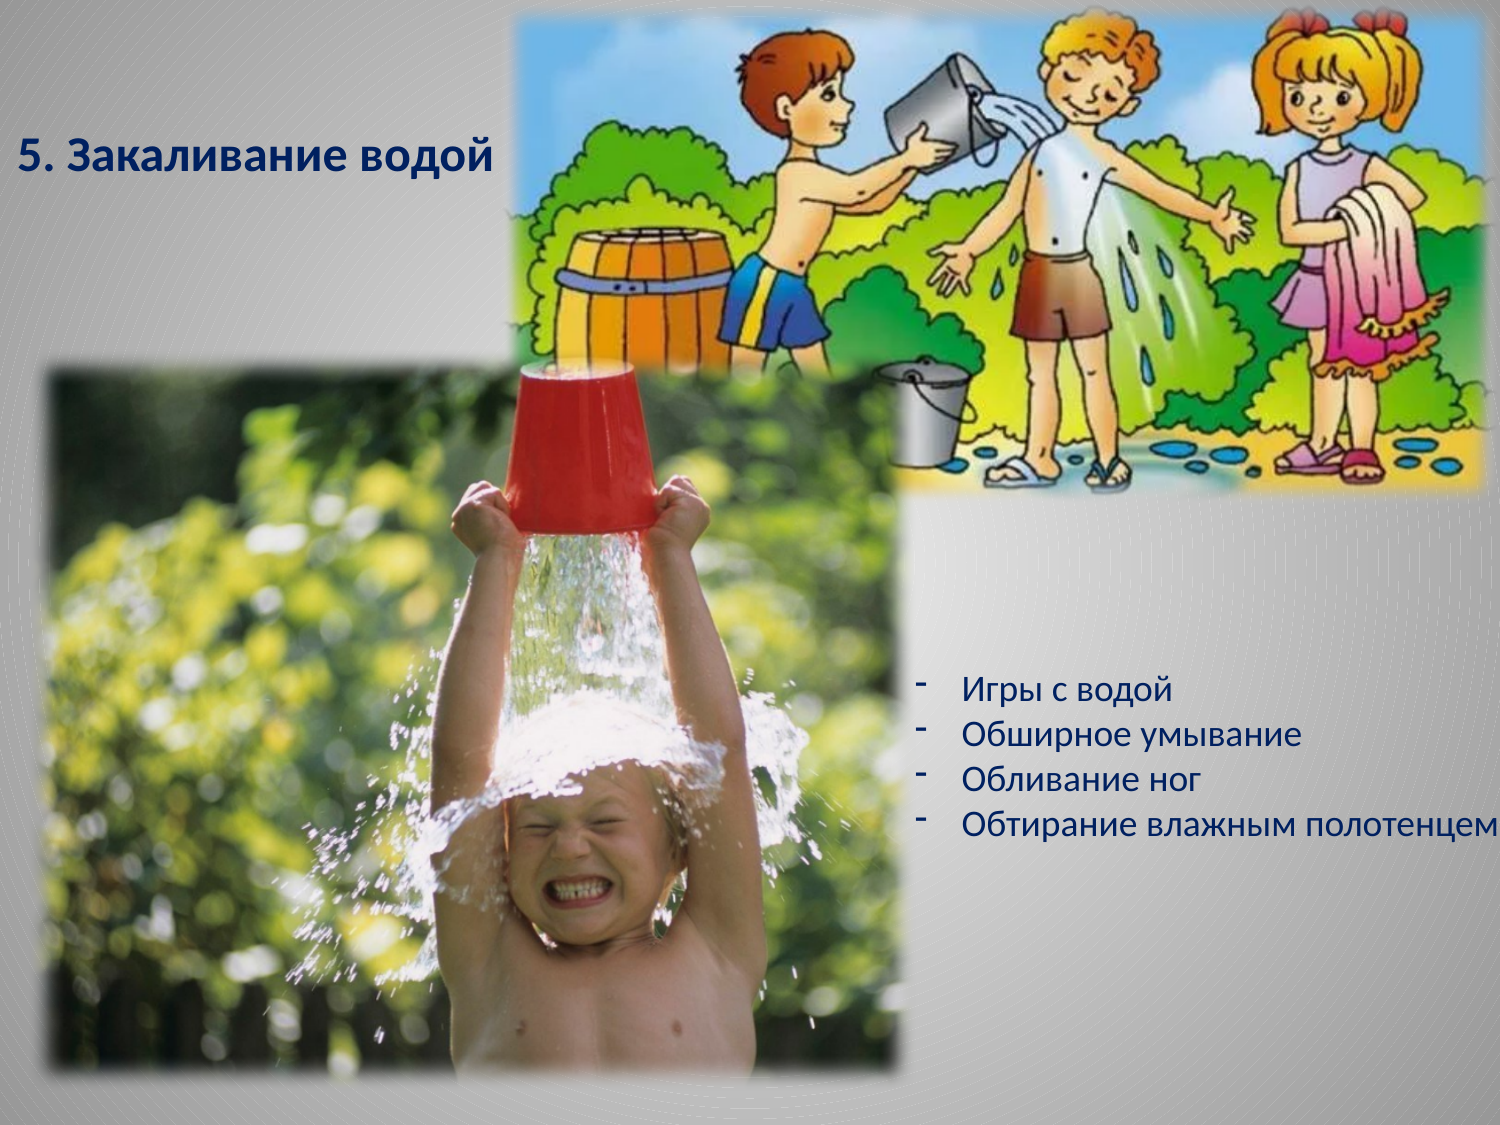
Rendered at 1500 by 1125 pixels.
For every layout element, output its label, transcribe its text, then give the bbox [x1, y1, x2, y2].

text_box 5. Закаливание водой [2, 113, 493, 189]
picture [29, 0, 1500, 1091]
text_box Игры с водой Обширное умывание Обливание ног Обтирание влажным полотенцем [921, 656, 1500, 852]
